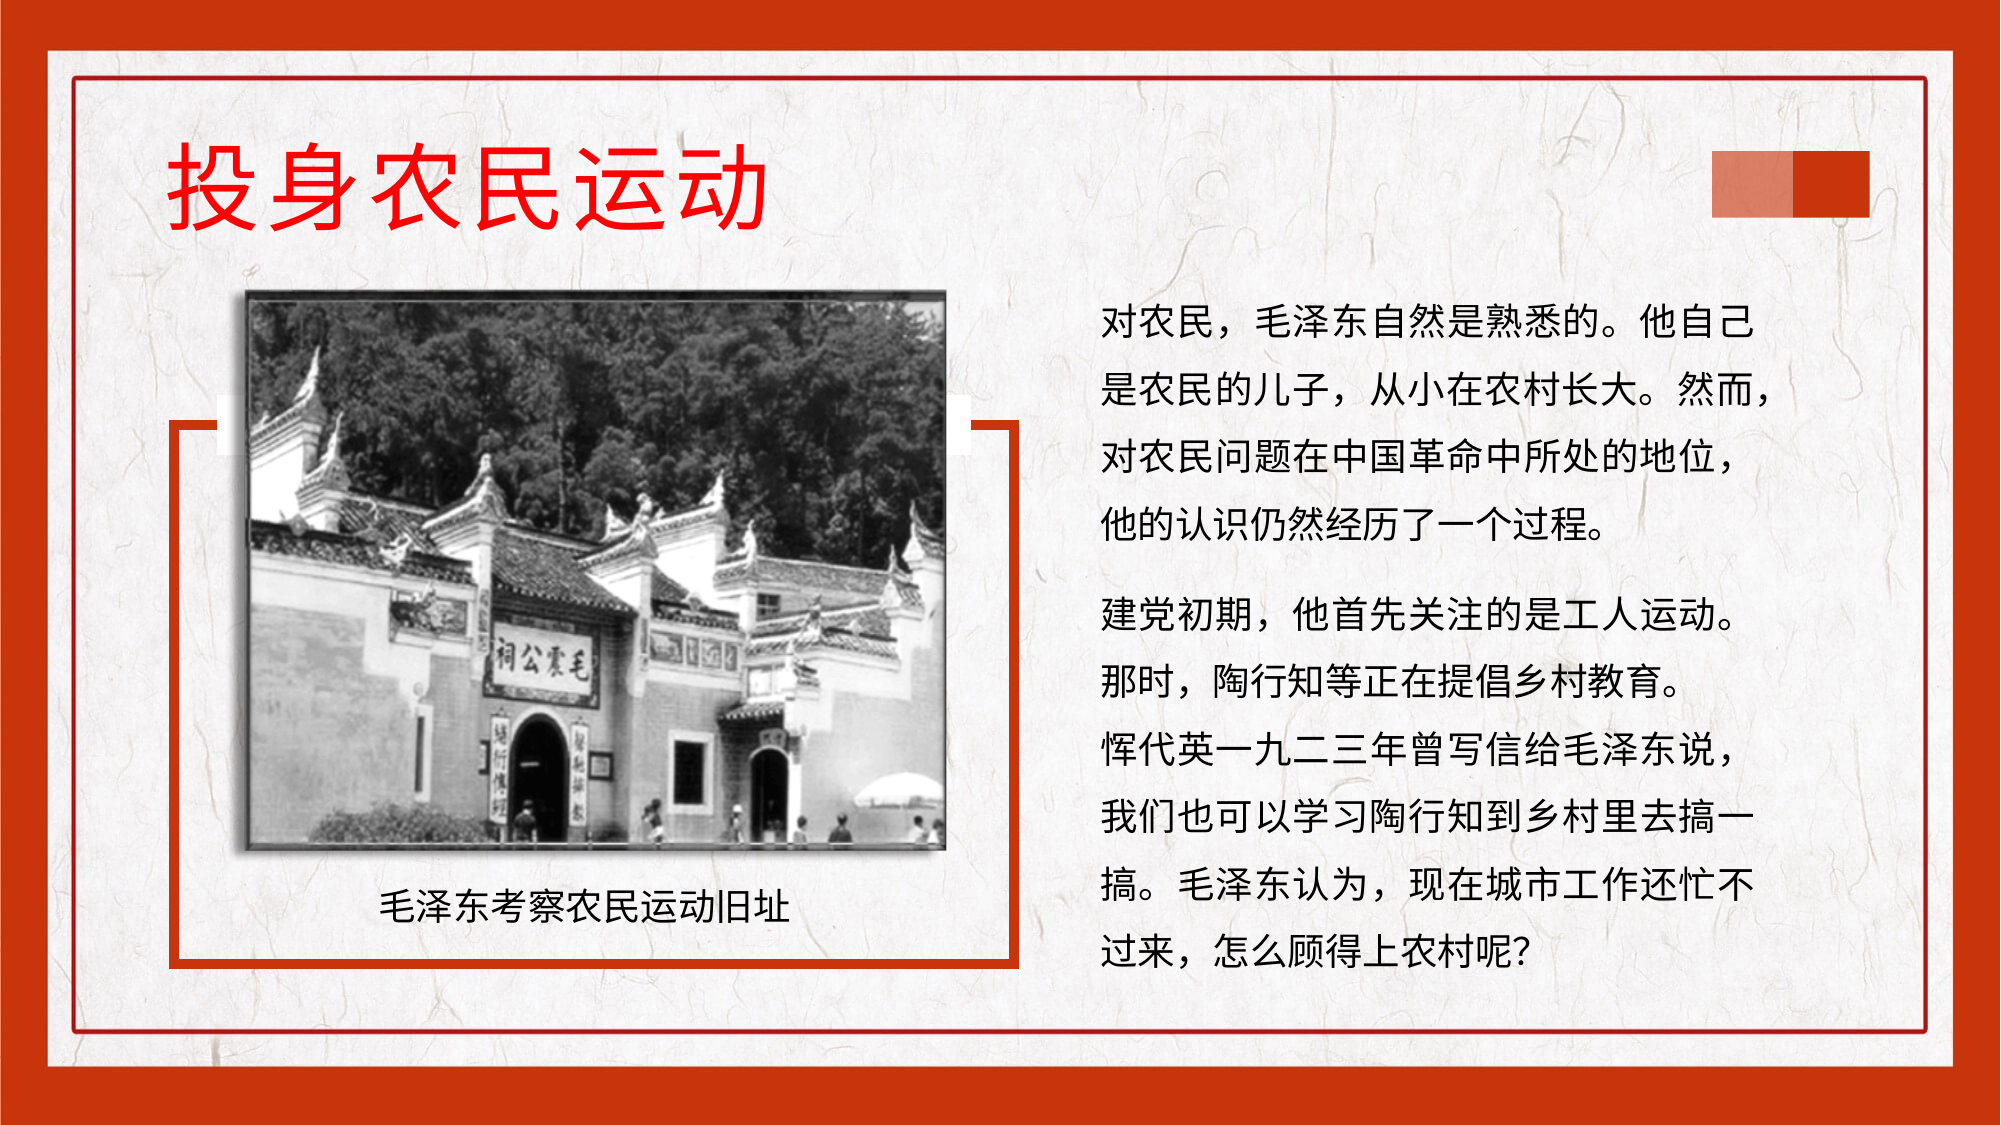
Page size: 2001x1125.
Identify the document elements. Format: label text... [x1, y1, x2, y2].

picture [0, 0, 2000, 1125]
text_box 对农民，毛泽东自然是熟悉的。他自己是农民的儿子，从小在农村长大。然而，对农民问题在中国革命中所处的地位，他的认识仍然经历了一个过程。 建党初期，他首先关注的是工人运动。那时，陶行知等正在提倡乡村教育。 恽代英一九二三年曾写信给毛泽东说，我们也可以学习陶行知到乡村里去搞一搞。毛泽东认为，现在城市工作还忙不过来，怎么顾得上农村呢？ [1085, 268, 1770, 981]
text_box 投身农民运动 [149, 120, 802, 208]
text_box [173, 947, 1015, 965]
